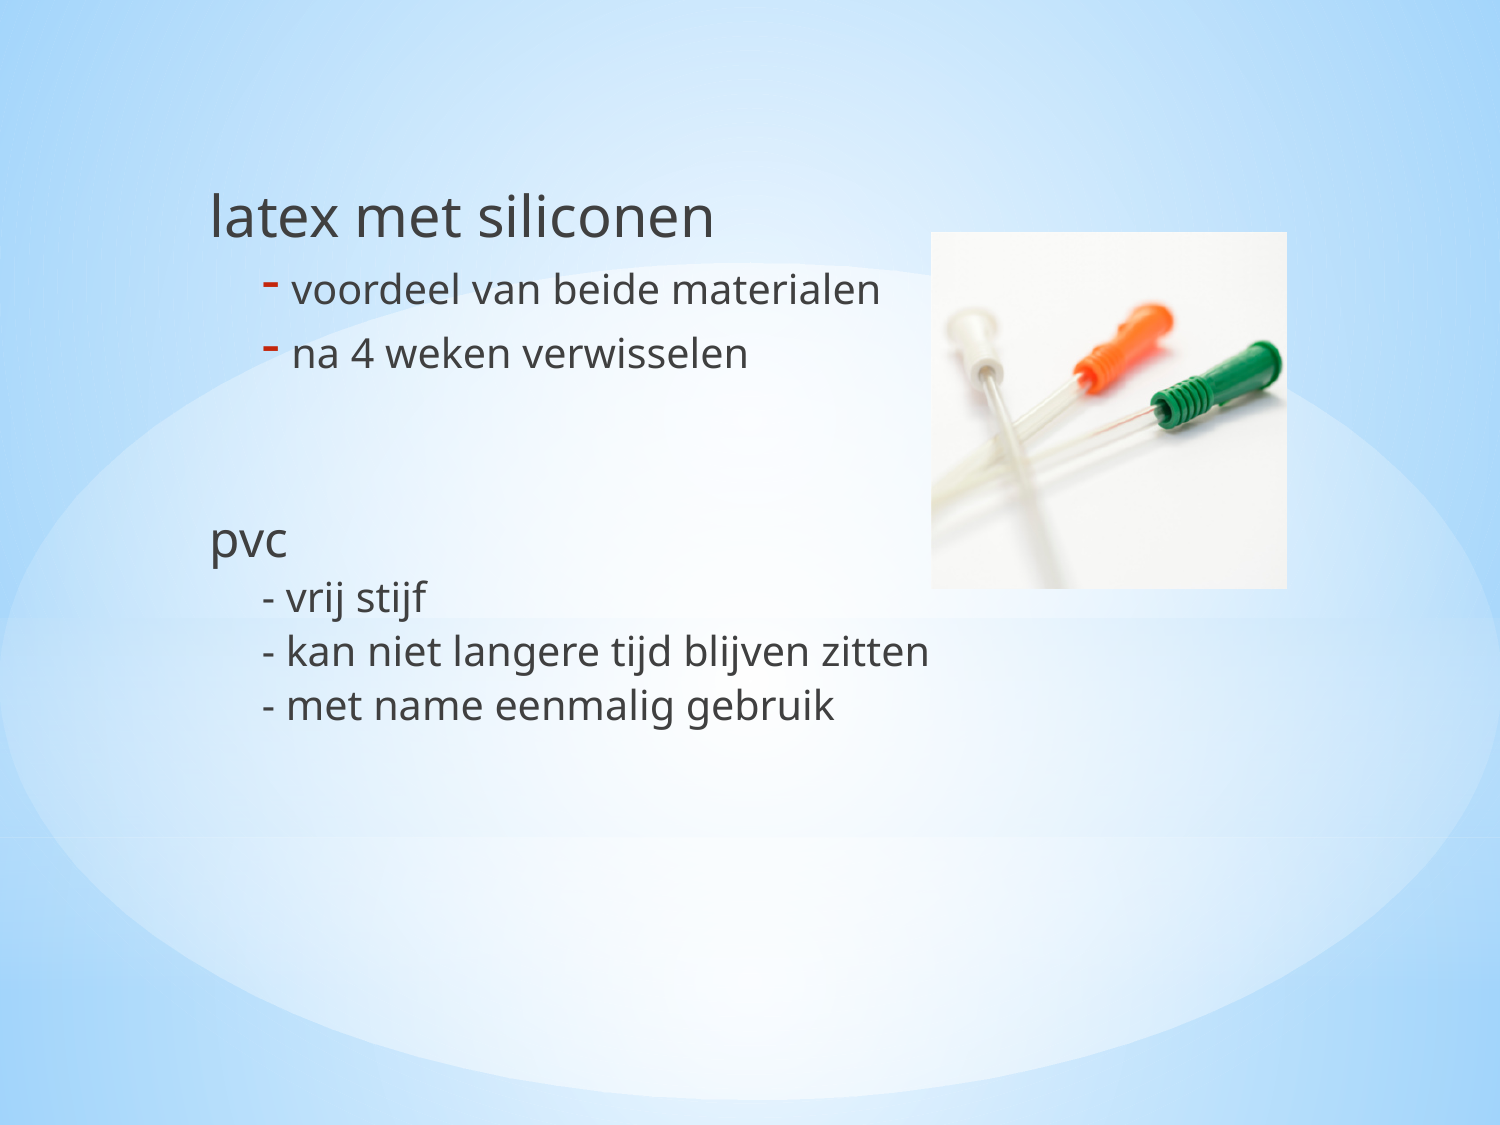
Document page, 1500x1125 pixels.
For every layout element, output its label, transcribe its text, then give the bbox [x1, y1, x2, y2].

picture [930, 231, 1288, 589]
list latex met siliconen voordeel van beide materialen na 4 weken verwisselen pvc - vrij stijf - kan niet langere tijd blijven zitten - met name eenmalig gebruik [187, 172, 1238, 743]
